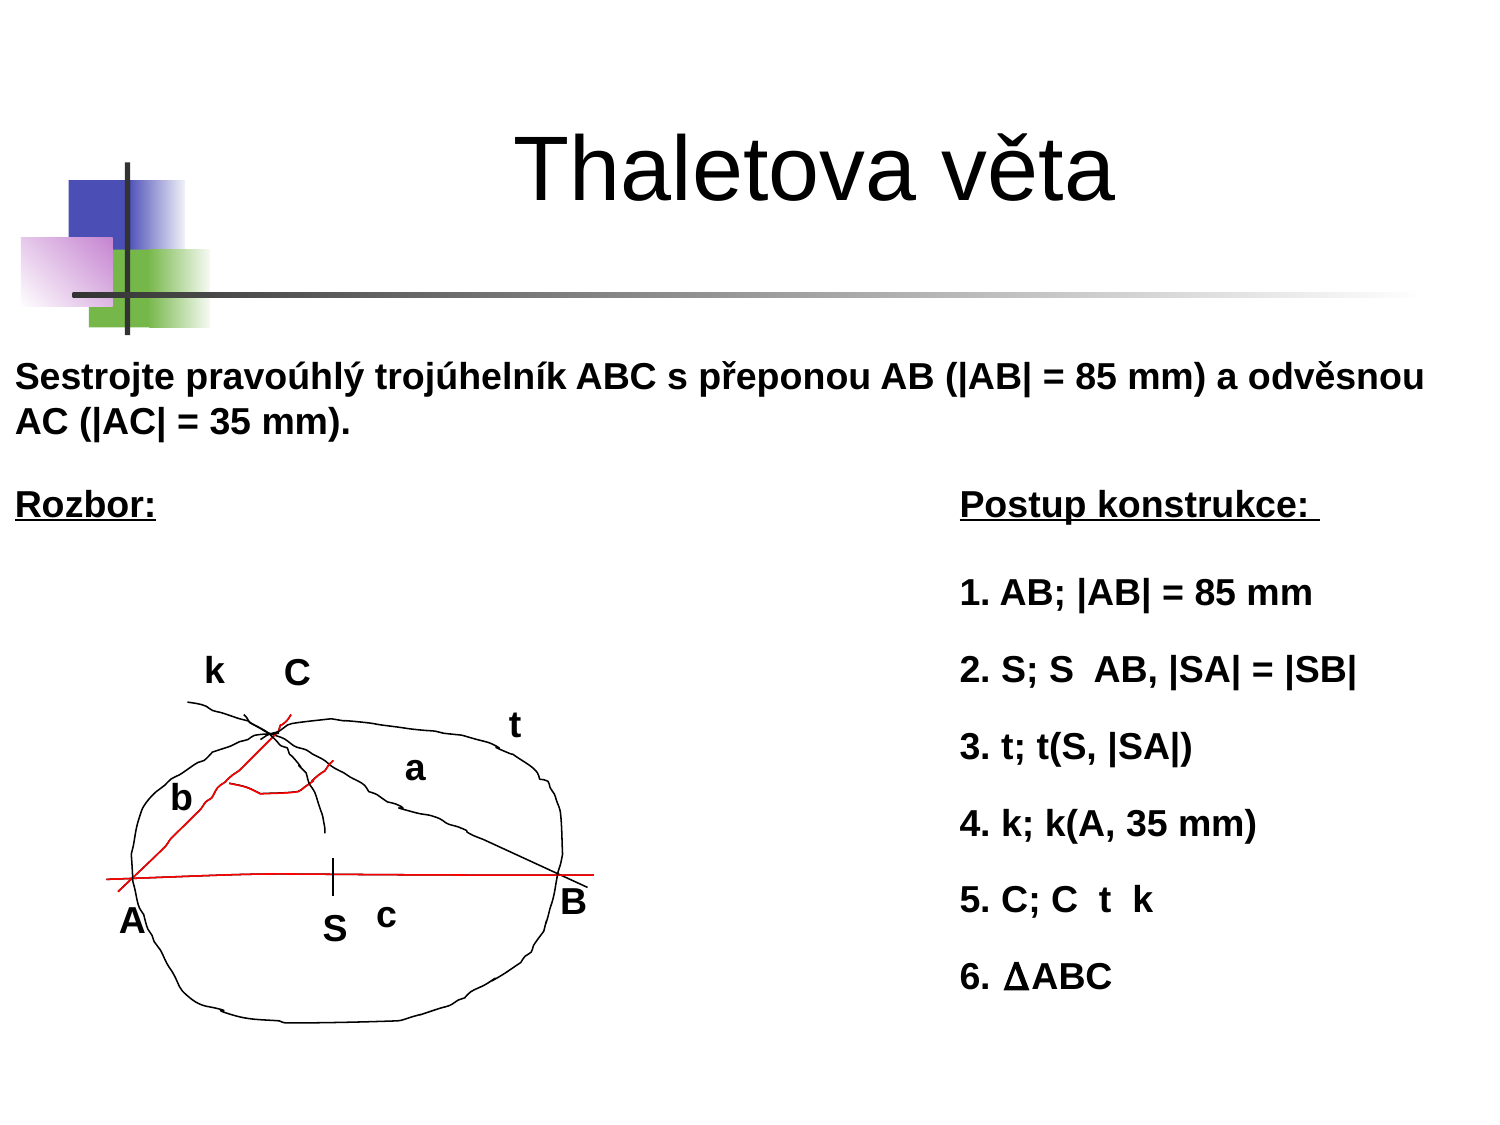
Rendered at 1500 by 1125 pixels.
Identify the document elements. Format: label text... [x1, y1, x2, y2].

text_box [243, 714, 275, 733]
text_box 4. k; k(A, 35 mm) [944, 791, 1297, 851]
text_box k [189, 638, 241, 699]
text_box Thaletova věta [206, 101, 1424, 227]
text_box b [155, 765, 192, 791]
text_box [272, 714, 291, 733]
text_box [131, 718, 563, 1023]
text_box [187, 702, 325, 834]
text_box 1. AB; |AB| = 85 mm [944, 560, 1353, 621]
text_box B [545, 869, 597, 930]
text_box Rozbor: [0, 472, 721, 533]
text_box 6. ∆ABC [944, 944, 1176, 1005]
text_box C [268, 640, 321, 701]
text_box Sestrojte pravoúhlý trojúhelník ABC s přeponou AB (|AB| = 85 mm) a odvěsnou AC (|AC| = 35 mm). [0, 344, 1500, 450]
text_box t [493, 692, 546, 753]
text_box Postup konstrukce: [944, 472, 1374, 533]
text_box 3. t; t(S, |SA|) [944, 714, 1500, 775]
text_box A [104, 888, 156, 949]
